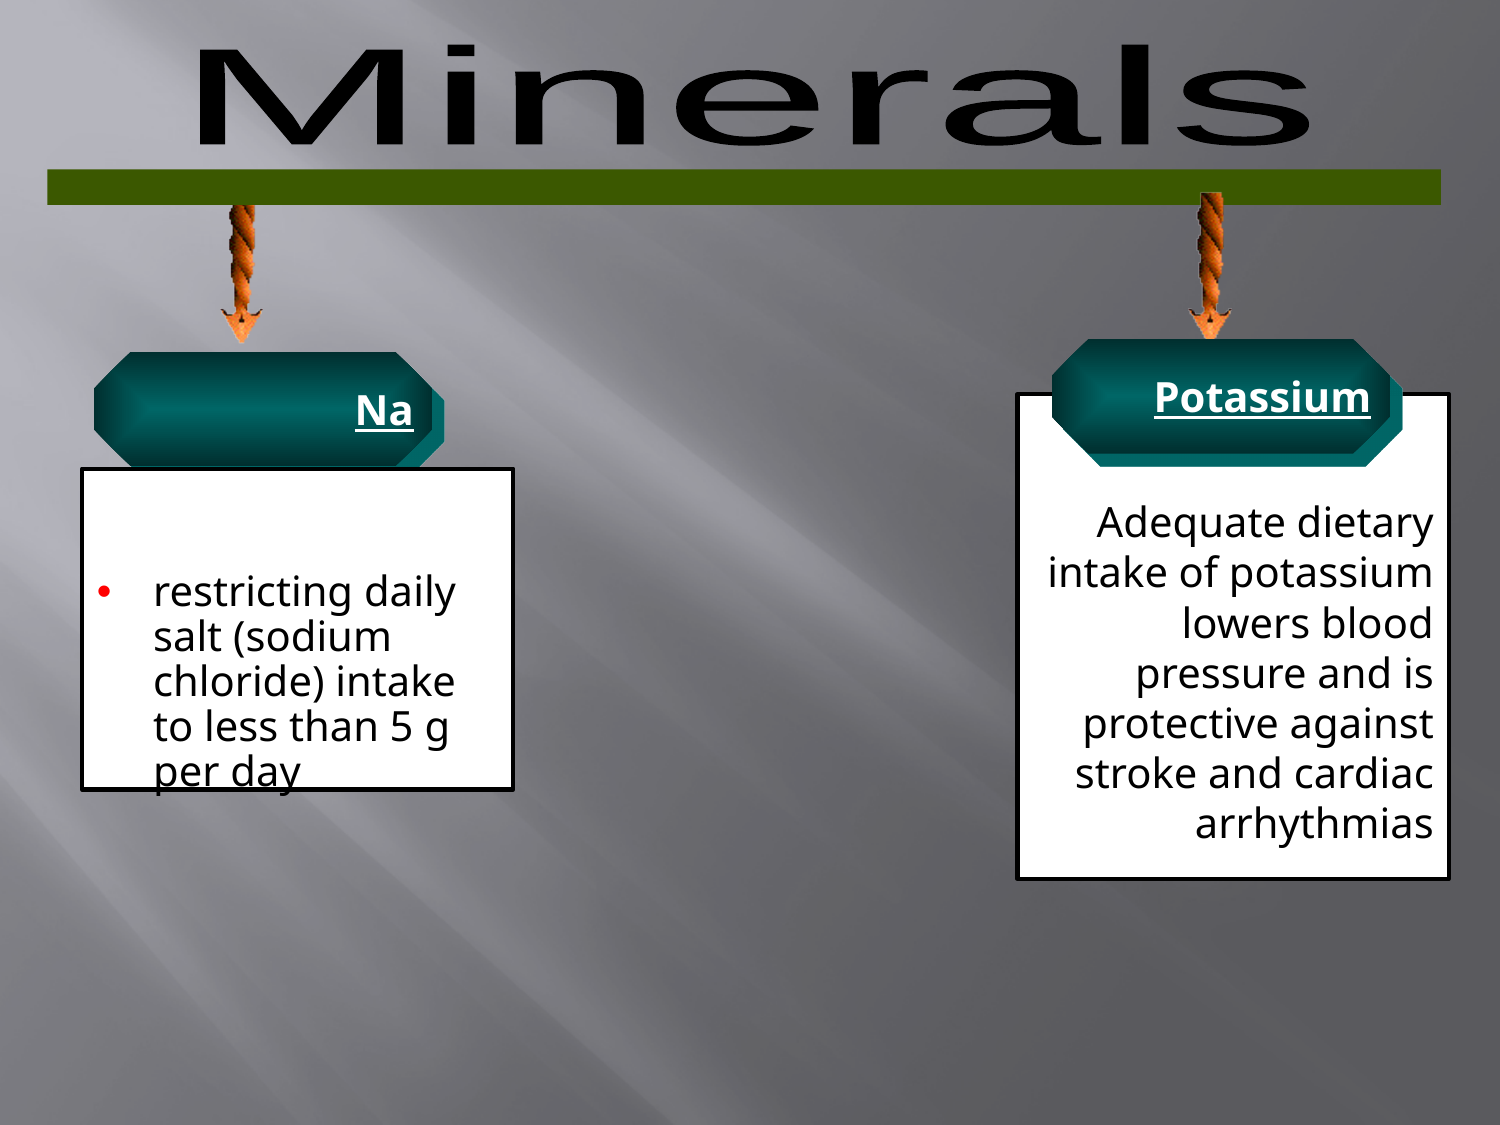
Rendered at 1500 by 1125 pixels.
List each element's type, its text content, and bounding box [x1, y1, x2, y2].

picture [1124, 183, 1296, 338]
picture [156, 205, 327, 351]
text_box Potassium [1051, 338, 1391, 454]
text_box Adequate dietary intake of potassium lowers blood pressure and is protective against stroke and cardiac arrhythmias [1015, 392, 1451, 881]
text_box restricting daily salt (sodium chloride) intake to less than 5 g per day [80, 467, 515, 792]
text_box Na [93, 351, 433, 467]
text_box [47, 169, 1441, 205]
